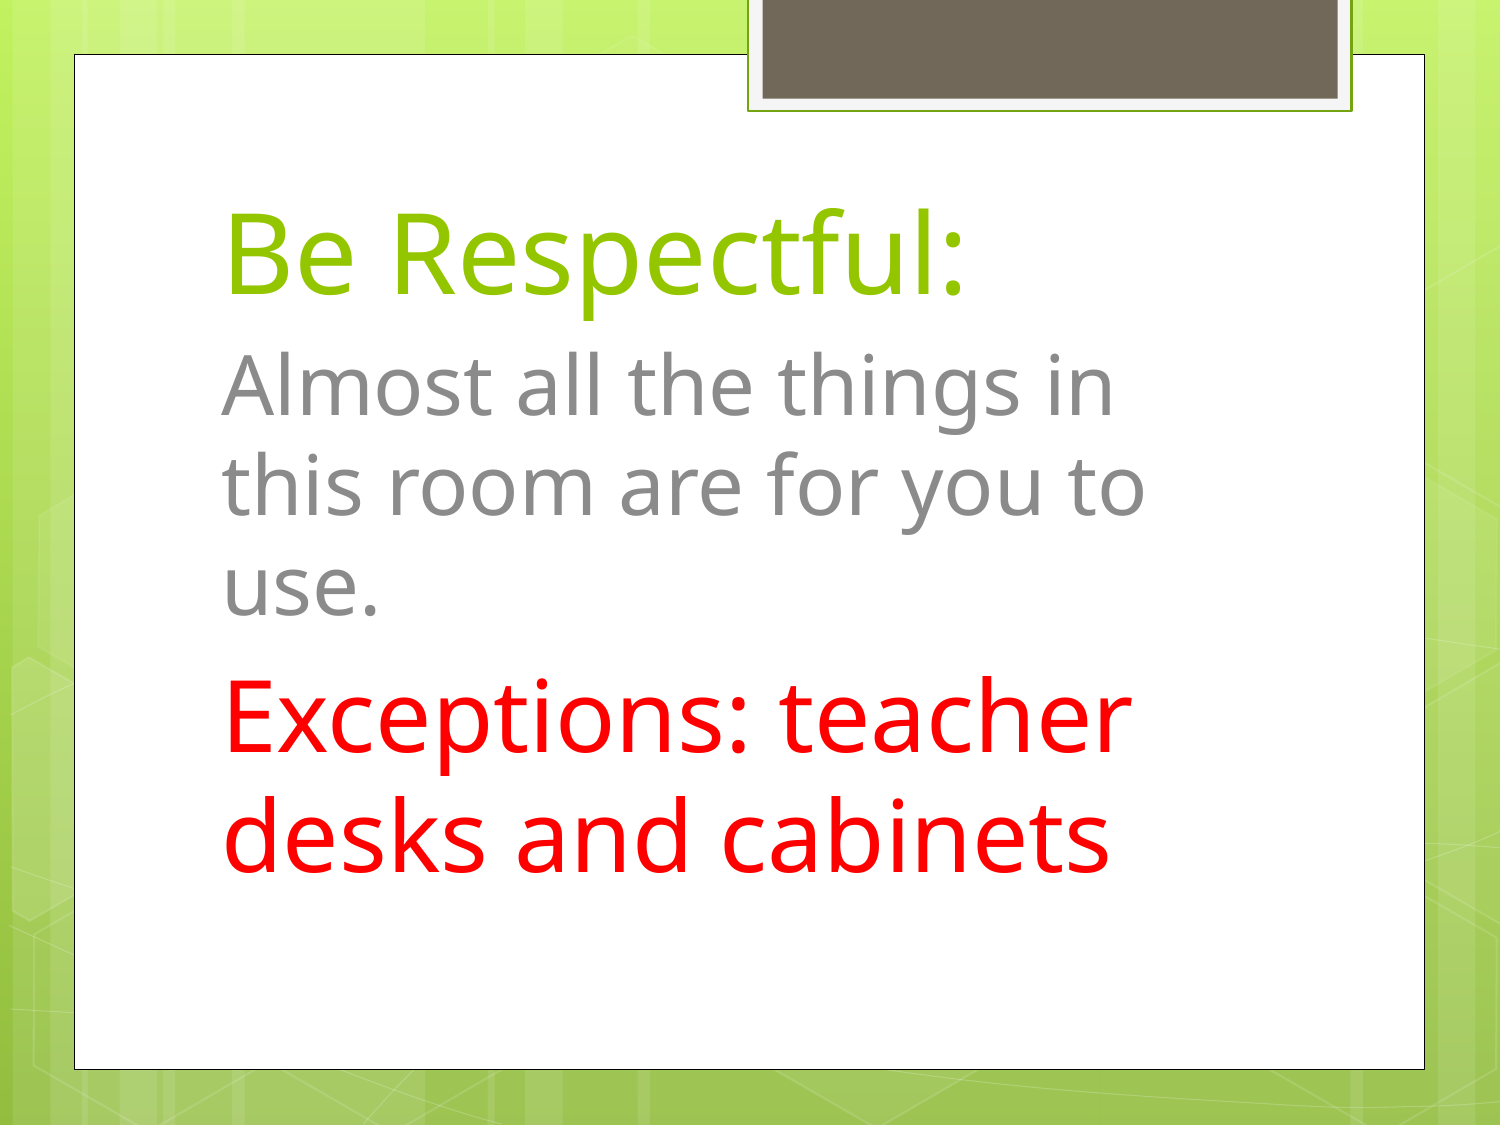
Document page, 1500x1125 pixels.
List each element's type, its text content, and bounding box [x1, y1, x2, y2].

title Be Respectful: [206, 174, 1296, 324]
list Almost all the things in this room are for you to use. Exceptions: teacher desks and cabinets [206, 324, 1296, 950]
